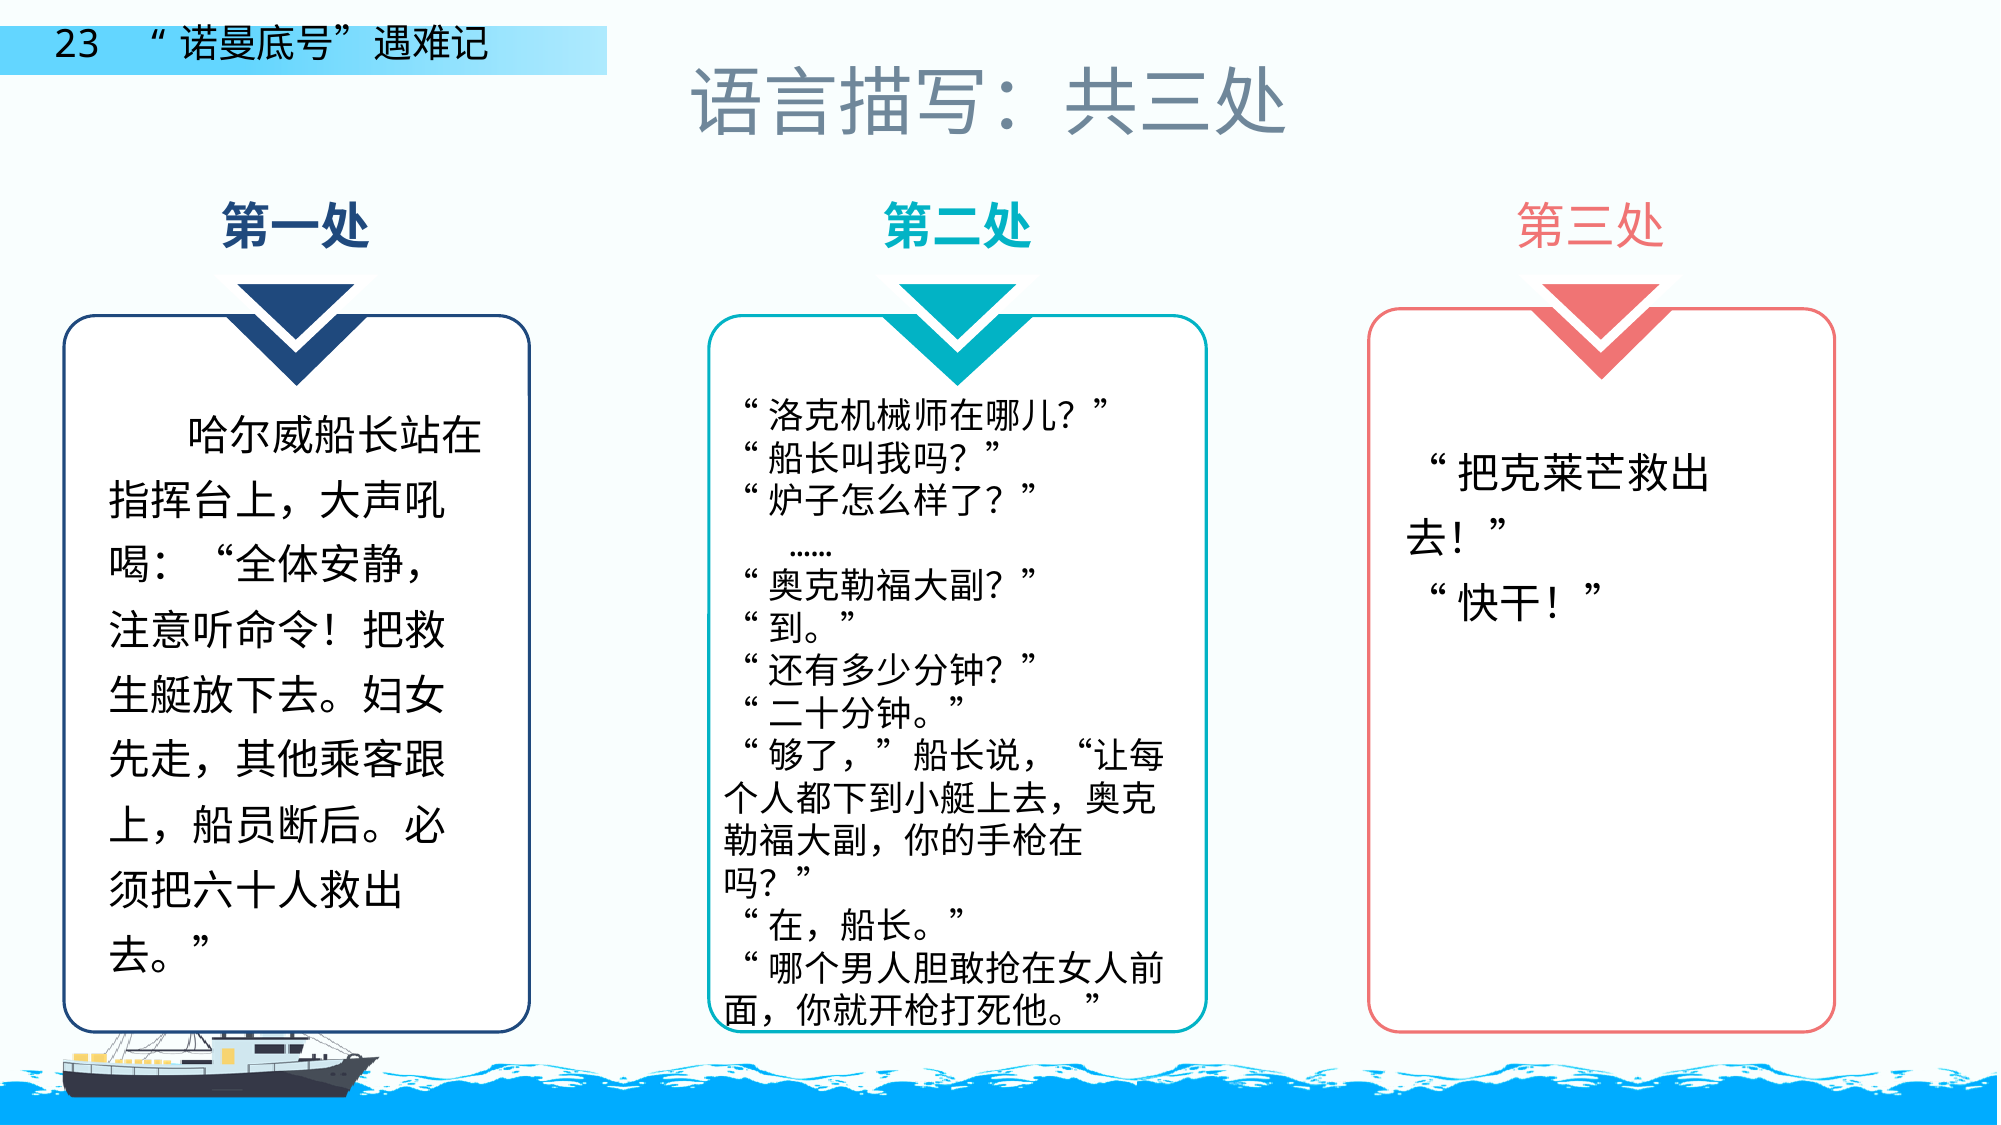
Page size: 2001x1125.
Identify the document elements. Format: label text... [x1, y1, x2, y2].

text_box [1368, 308, 1835, 1033]
text_box 第三处 [1436, 157, 1745, 262]
text_box [1529, 279, 1672, 307]
picture [0, 940, 2000, 1125]
picture [1232, 1082, 1270, 1087]
text_box [886, 279, 1029, 314]
title 语言描写：共三处 [125, 53, 1851, 147]
text_box [225, 279, 367, 314]
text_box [63, 315, 530, 1033]
text_box 第二处 [867, 157, 1048, 262]
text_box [708, 315, 1207, 1033]
text_box 第一处 [185, 157, 406, 262]
